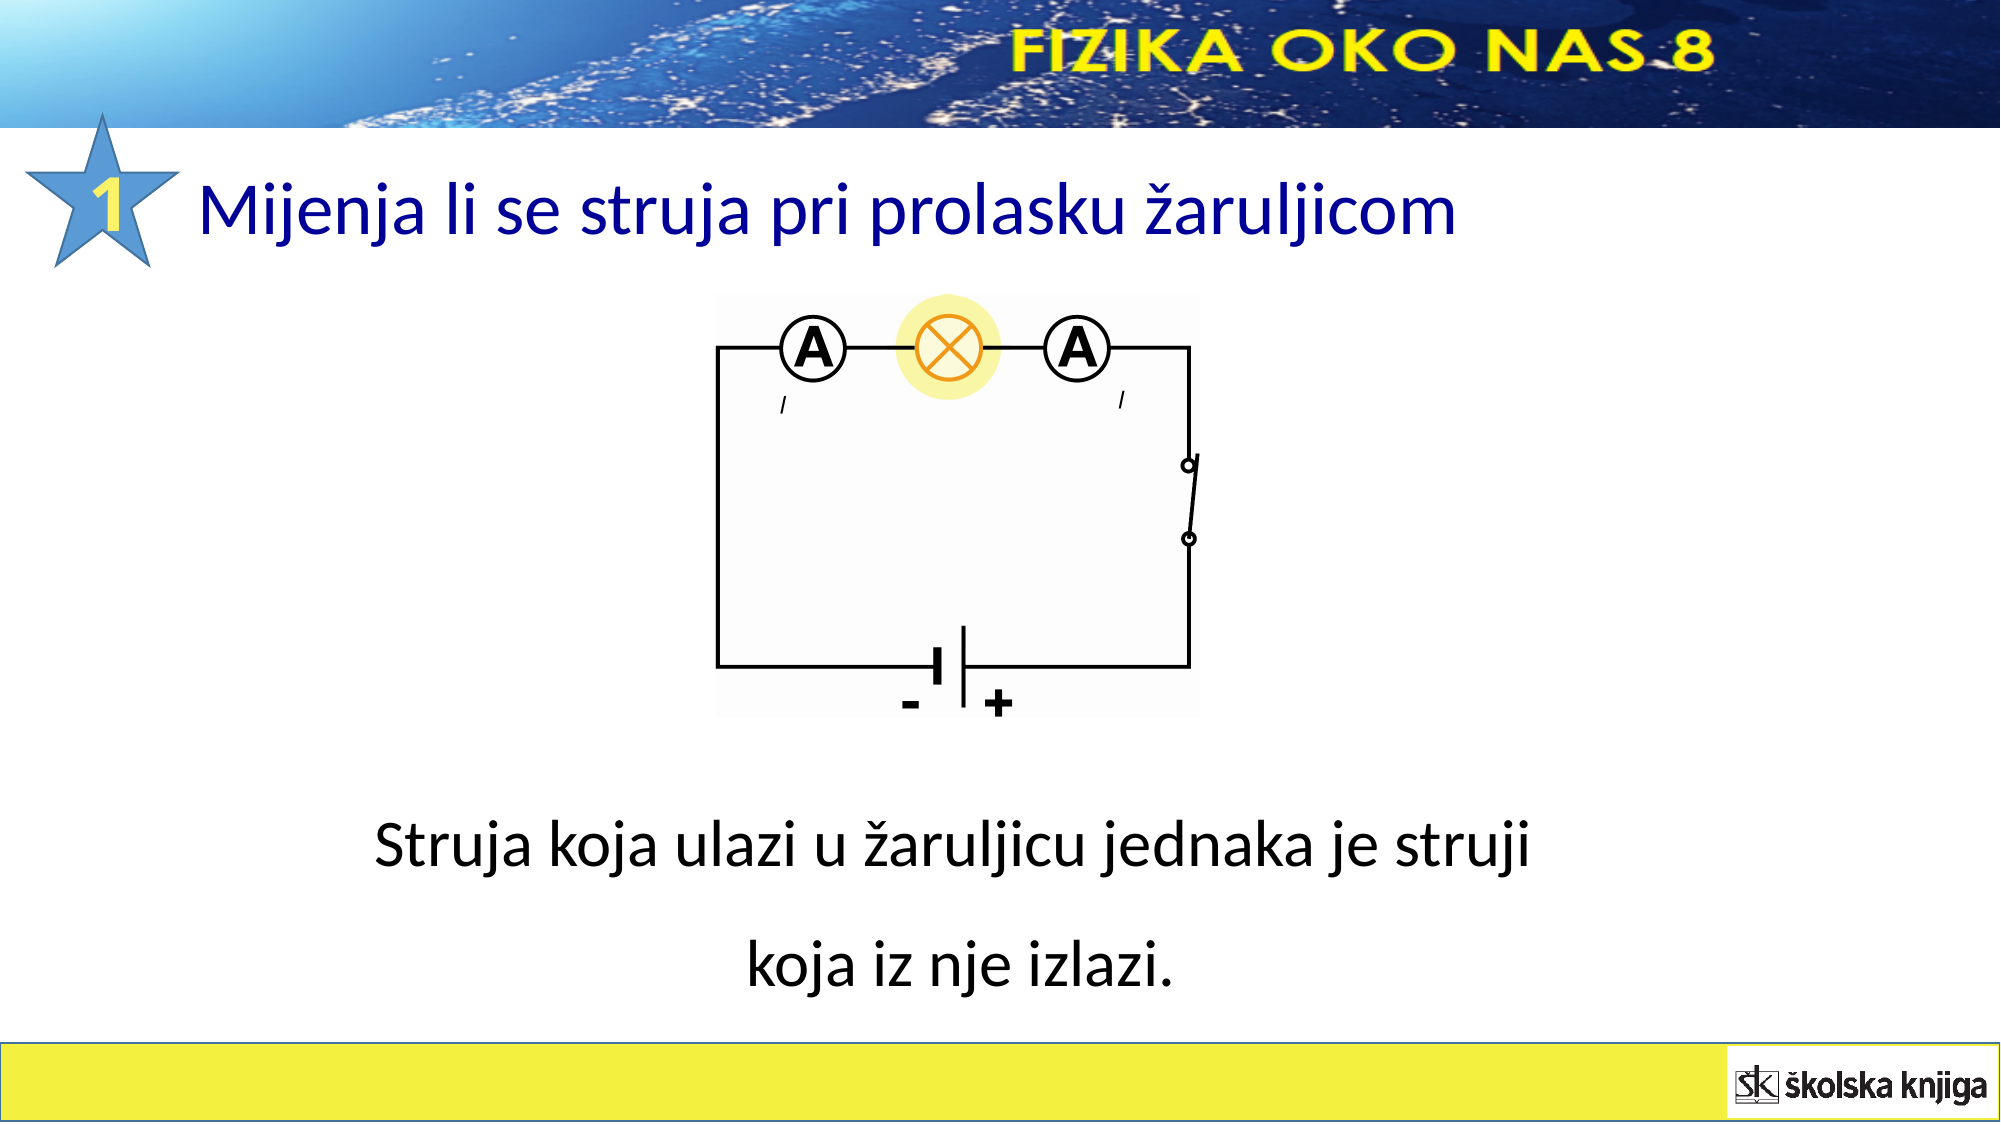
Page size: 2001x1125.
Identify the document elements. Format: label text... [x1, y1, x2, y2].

text_box Mijenja li se struja pri prolasku žaruljicom [182, 151, 1475, 257]
picture [1727, 1046, 1998, 1118]
text_box 1 [24, 111, 181, 269]
picture [714, 294, 1200, 717]
picture [0, 0, 2000, 128]
text_box Struja koja ulazi u žaruljicu jednaka je struji koja iz nje izlazi. [102, 752, 1819, 1008]
